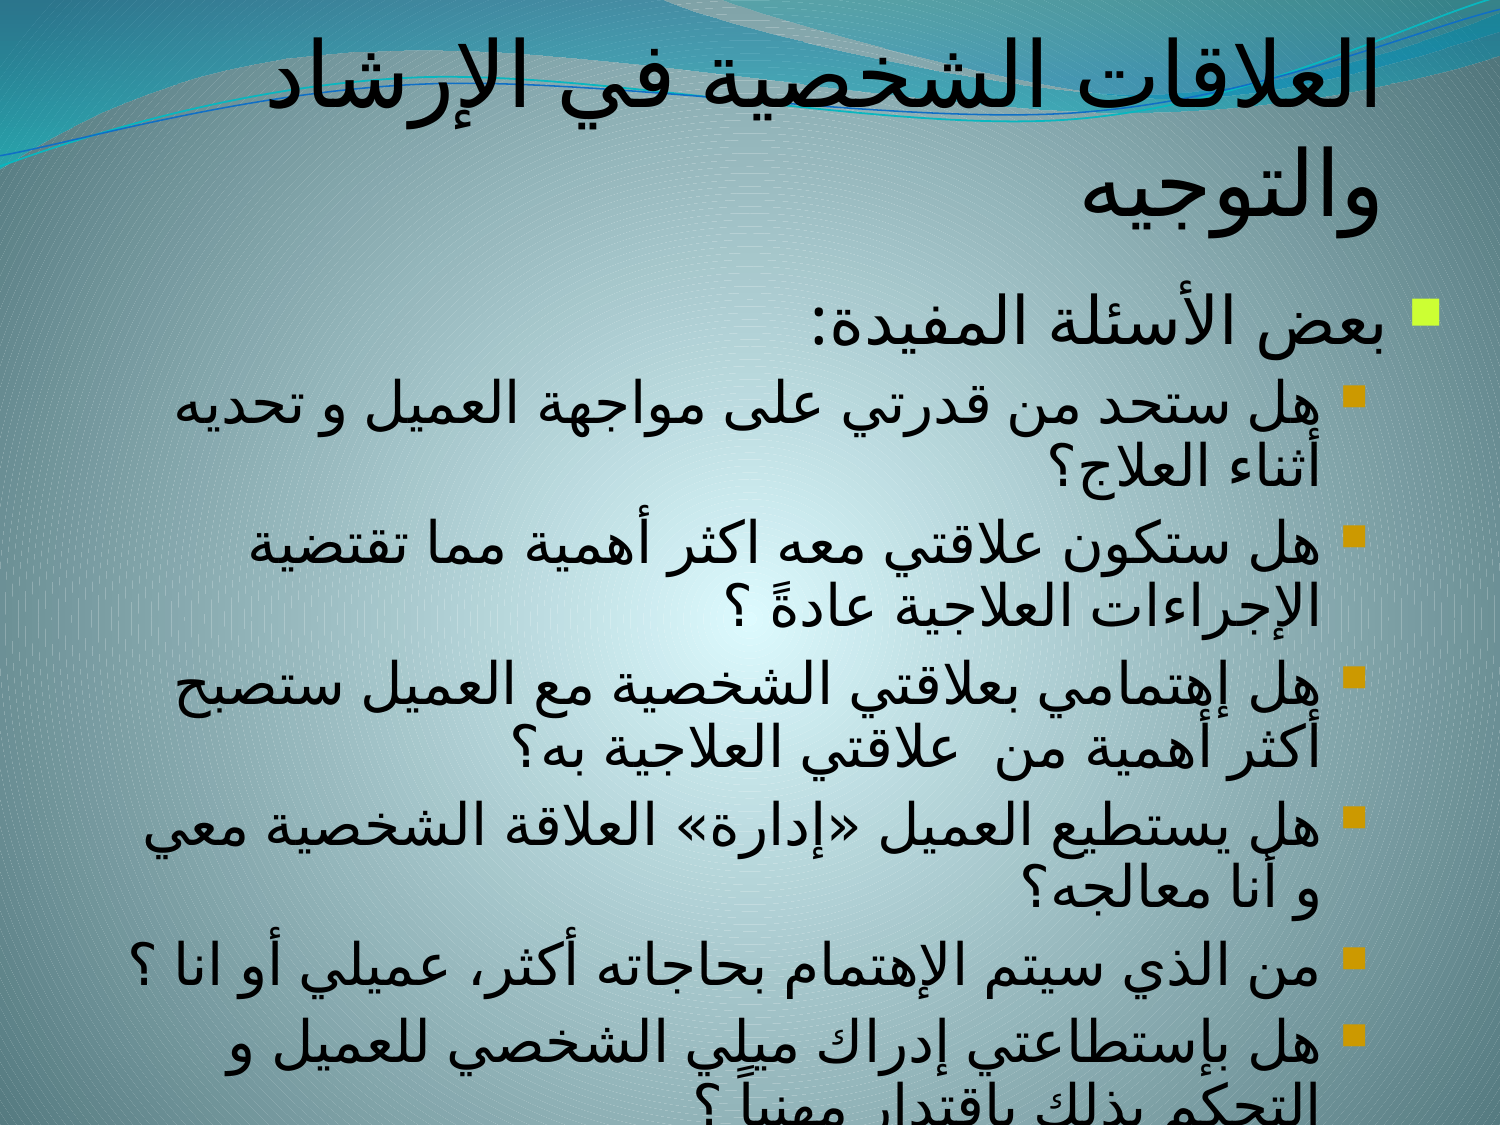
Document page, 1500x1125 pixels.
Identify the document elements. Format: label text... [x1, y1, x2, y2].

text_box بعض الأسئلة المفيدة: هل ستحد من قدرتي على مواجهة العميل و تحديه أثناء العلاج؟ هل ستكون علاقتي معه اكثر أهمية مما تقتضية الإجراءات العلاجية عادةً ؟ هل إهتمامي بعلاقتي الشخصية مع العميل ستصبح أكثر أهمية من علاقتي العلاجية به؟ هل يستطيع العميل «إدارة» العلاقة الشخصية معي و أنا معالجه؟ من الذي سيتم الإهتمام بحاجاته أكثر، عميلي أو انا ؟ هل بإستطاعتي إدراك ميلي الشخصي للعميل و التحكم بذلك بإقتدار مهنياً ؟ [112, 278, 1459, 997]
text_box العلاقات الشخصية في الإرشاد والتوجيه [52, 117, 1401, 243]
